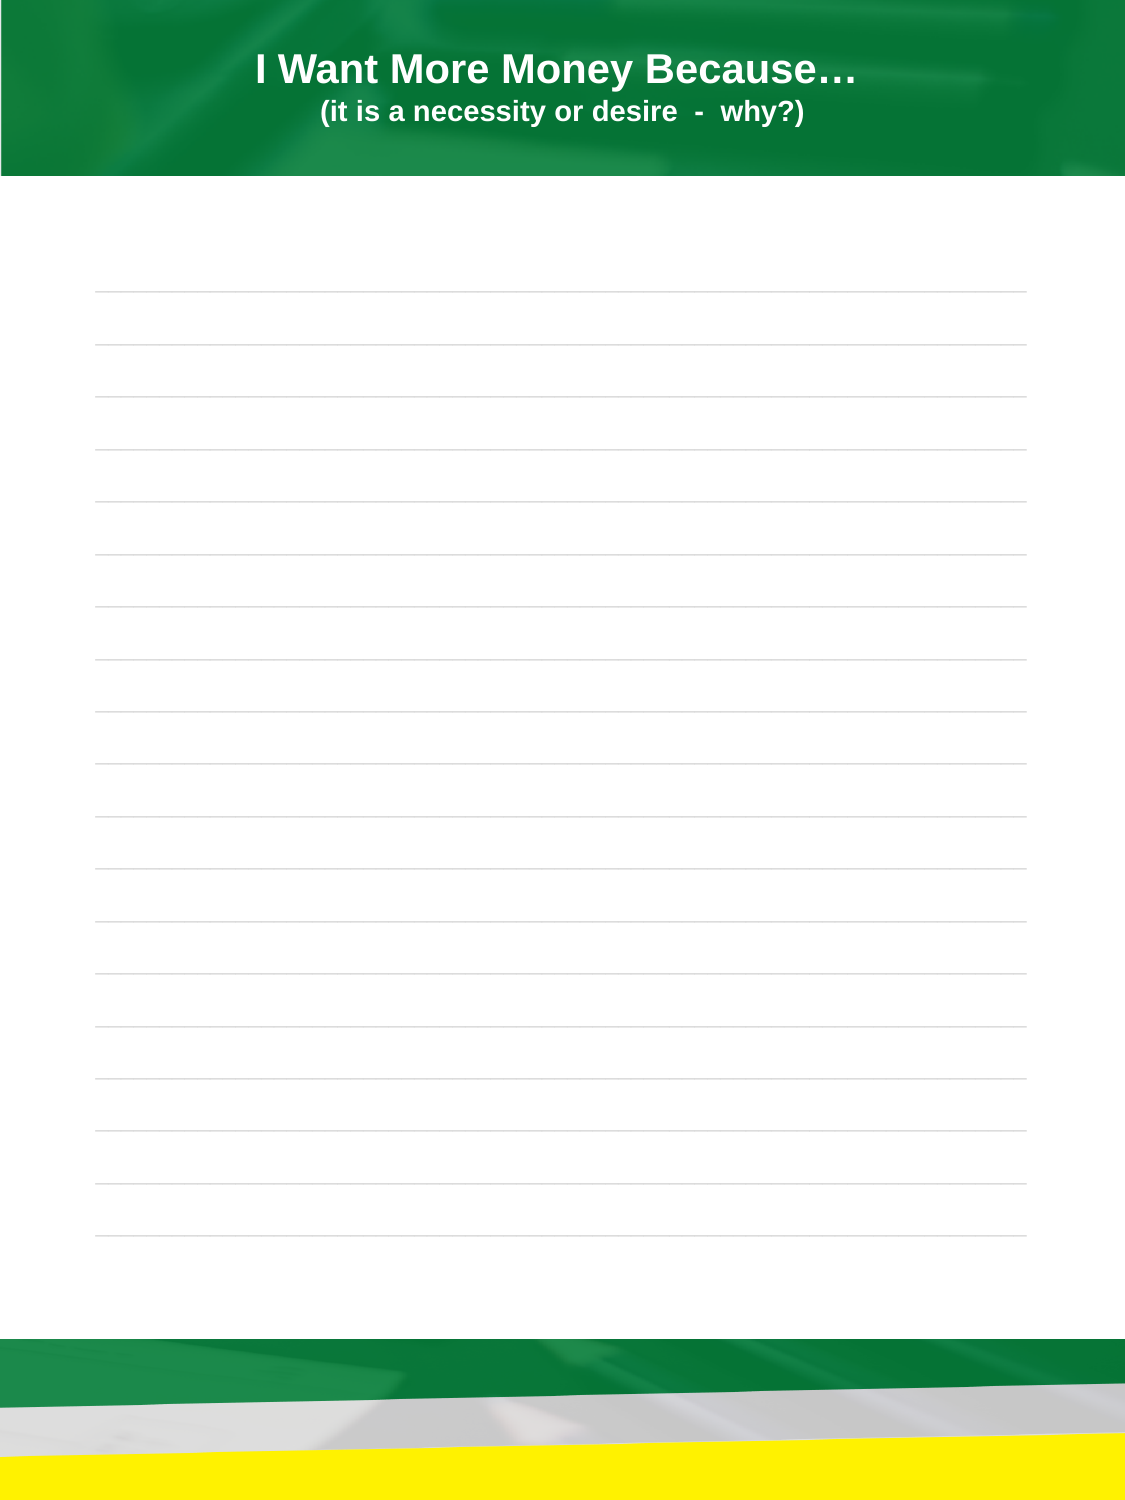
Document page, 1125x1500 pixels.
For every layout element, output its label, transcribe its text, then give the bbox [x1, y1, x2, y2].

text_box _________________________________________________________________________ _________________________________________________________________________ _________________________________________________________________________ _________________________________________________________________________ _________________________________________________________________________ _________________________________________________________________________ _________________________________________________________________________ _________________________________________________________________________ _________________________________________________________________________ _________________________________________________________________________ _________________________________________________________________________ _________________________________________________________________________ _________________________________________________________________________ _________________________________________________________________________ _________________________________________________________________________ _________________________________________________________________________ _________________________________________________________________________ _________________________________________________________________________ _________________________________________________________________________ [80, 258, 1045, 1245]
picture [0, 0, 1125, 176]
picture [0, 1339, 1125, 1500]
